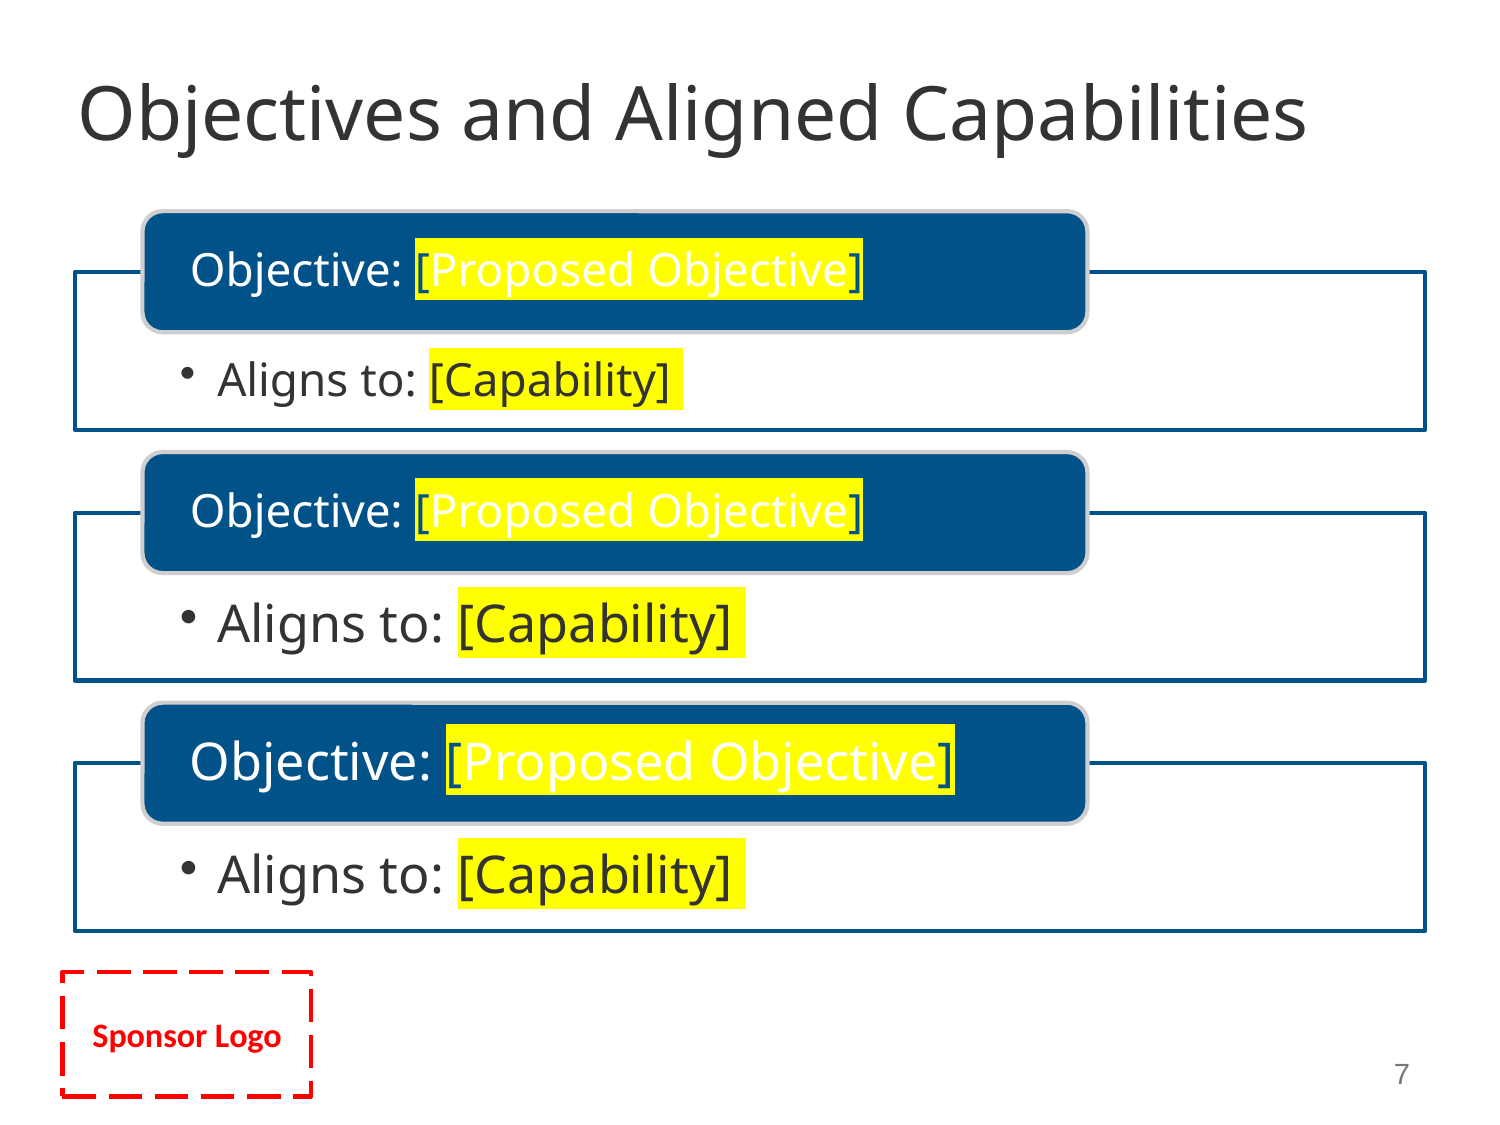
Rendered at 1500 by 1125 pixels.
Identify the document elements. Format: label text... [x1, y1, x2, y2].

title Objectives and Aligned Capabilities [62, 32, 1413, 188]
slide_number 7 [1074, 1042, 1425, 1103]
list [74, 199, 1426, 943]
